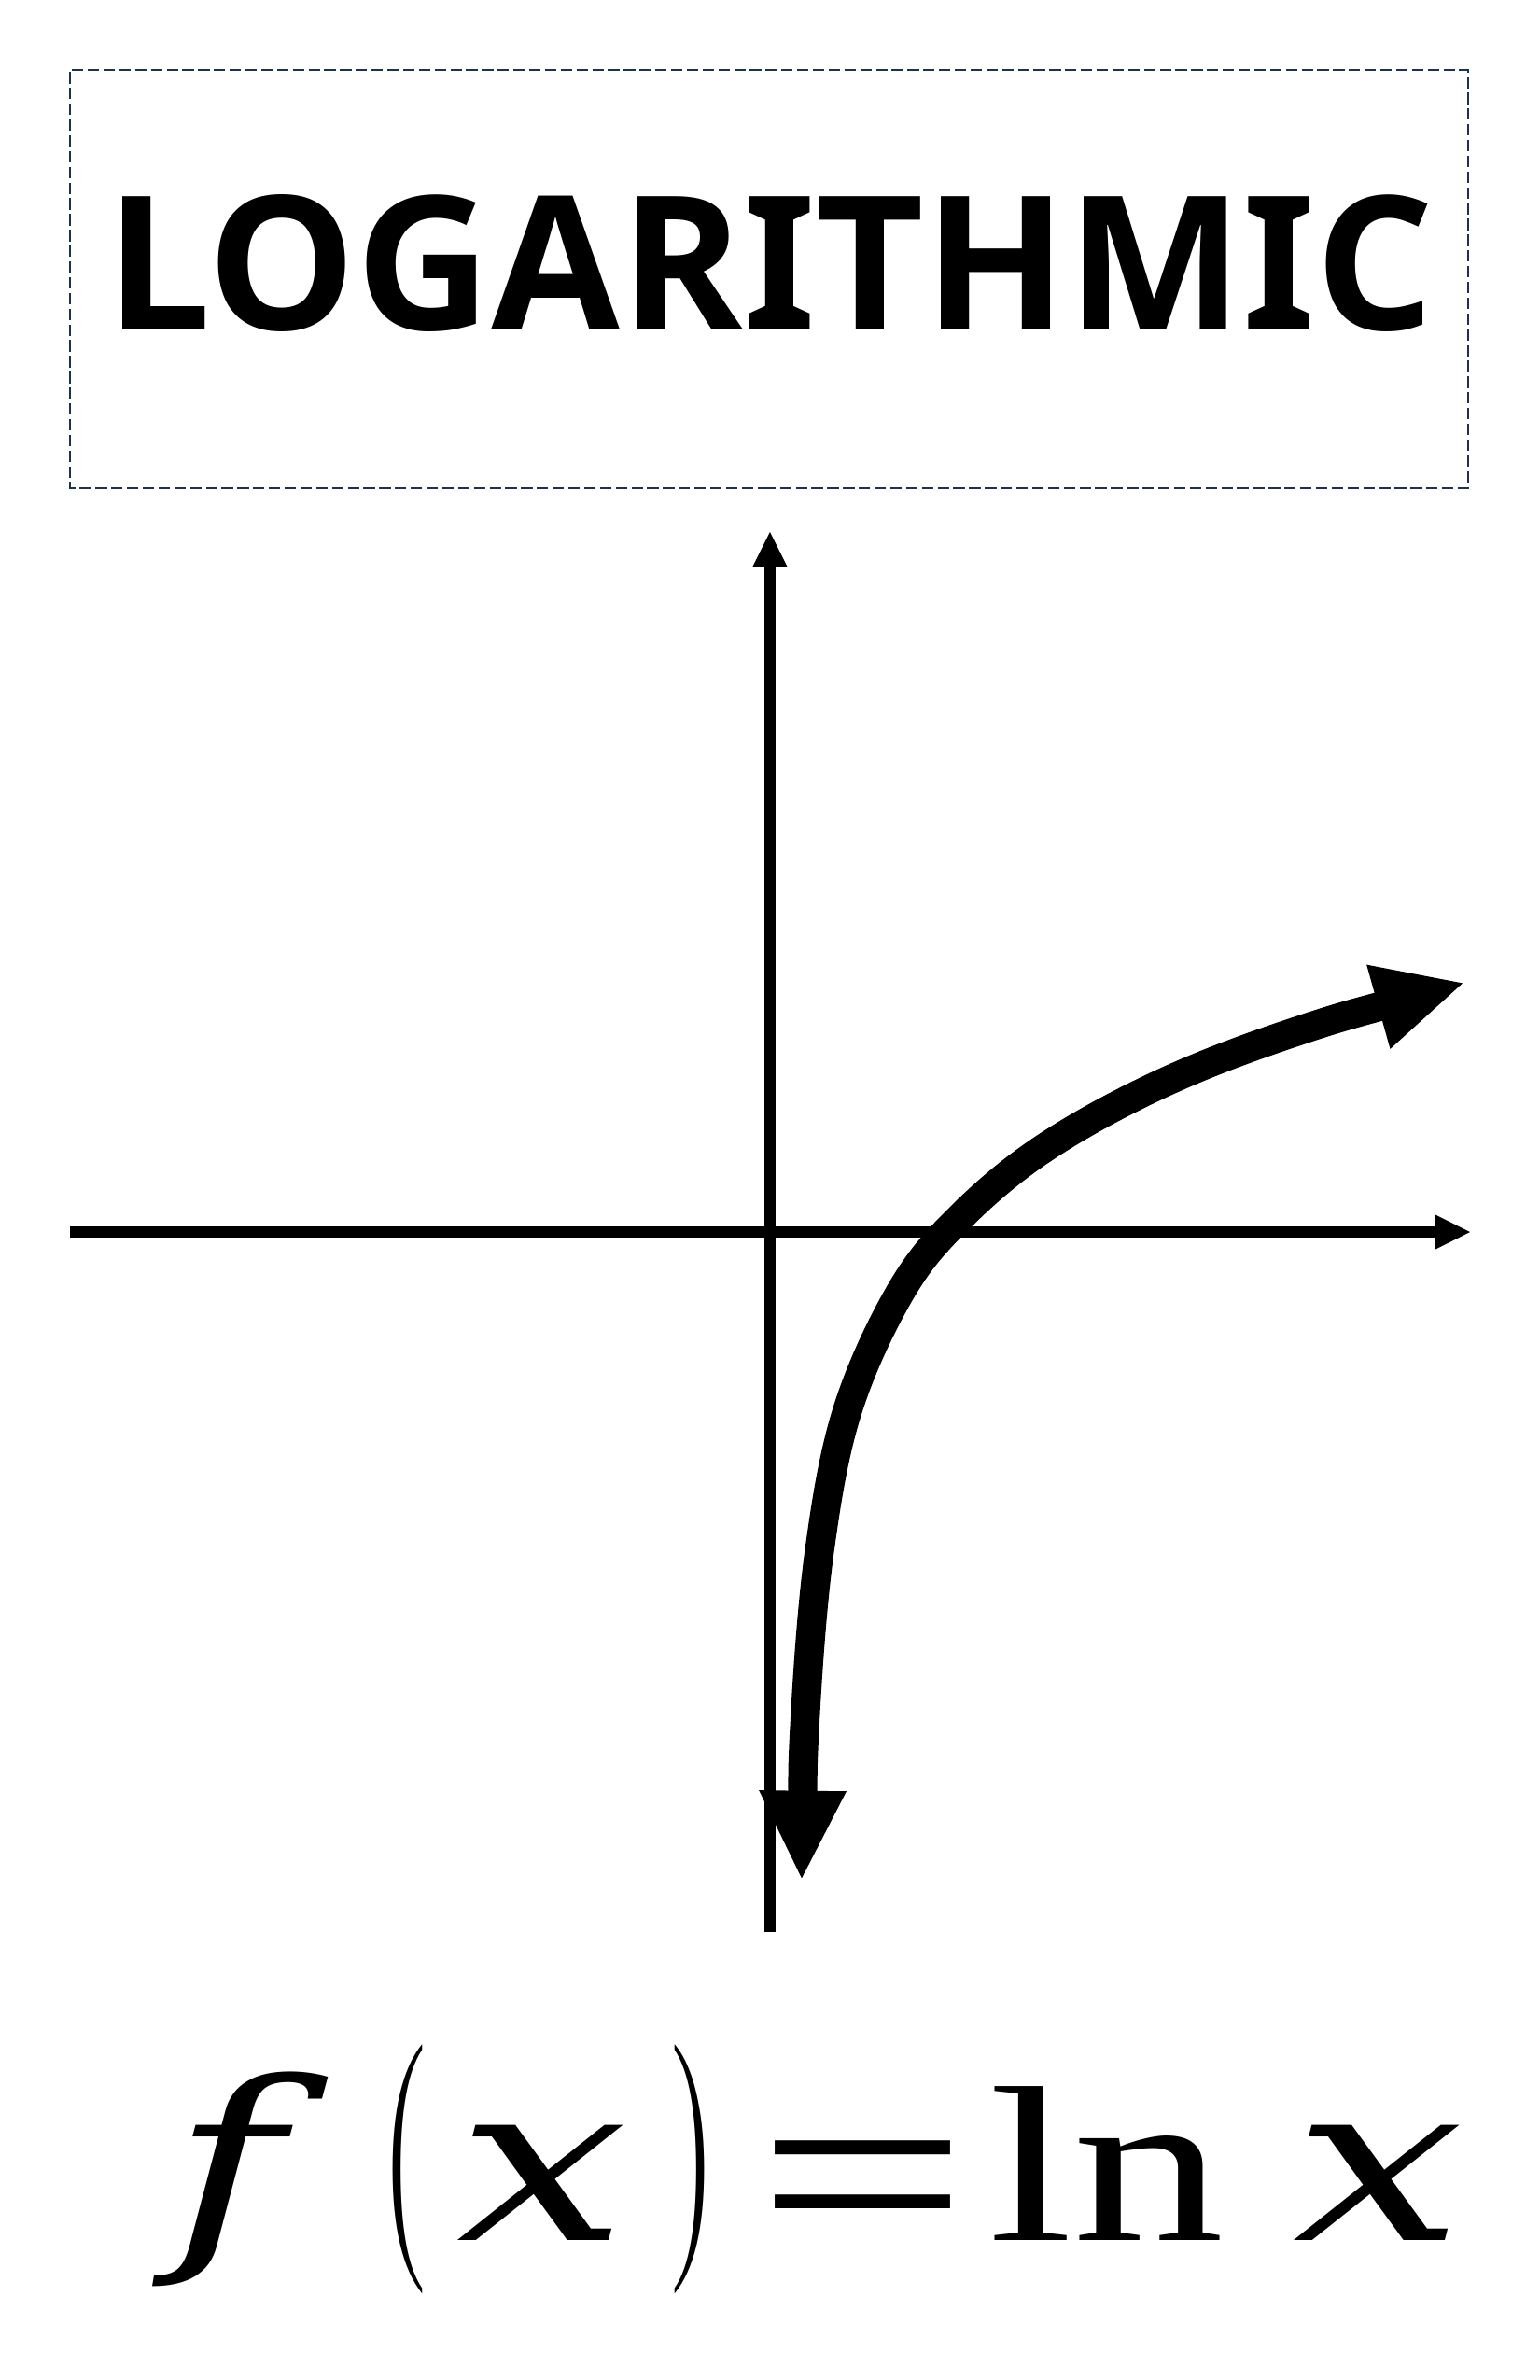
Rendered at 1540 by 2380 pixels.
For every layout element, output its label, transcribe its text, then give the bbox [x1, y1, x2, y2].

text_box [69, 69, 1469, 489]
text_box [945, 980, 1463, 1232]
text_box LOGARITHMIC [69, 42, 1470, 497]
text_box [795, 1233, 1279, 1879]
